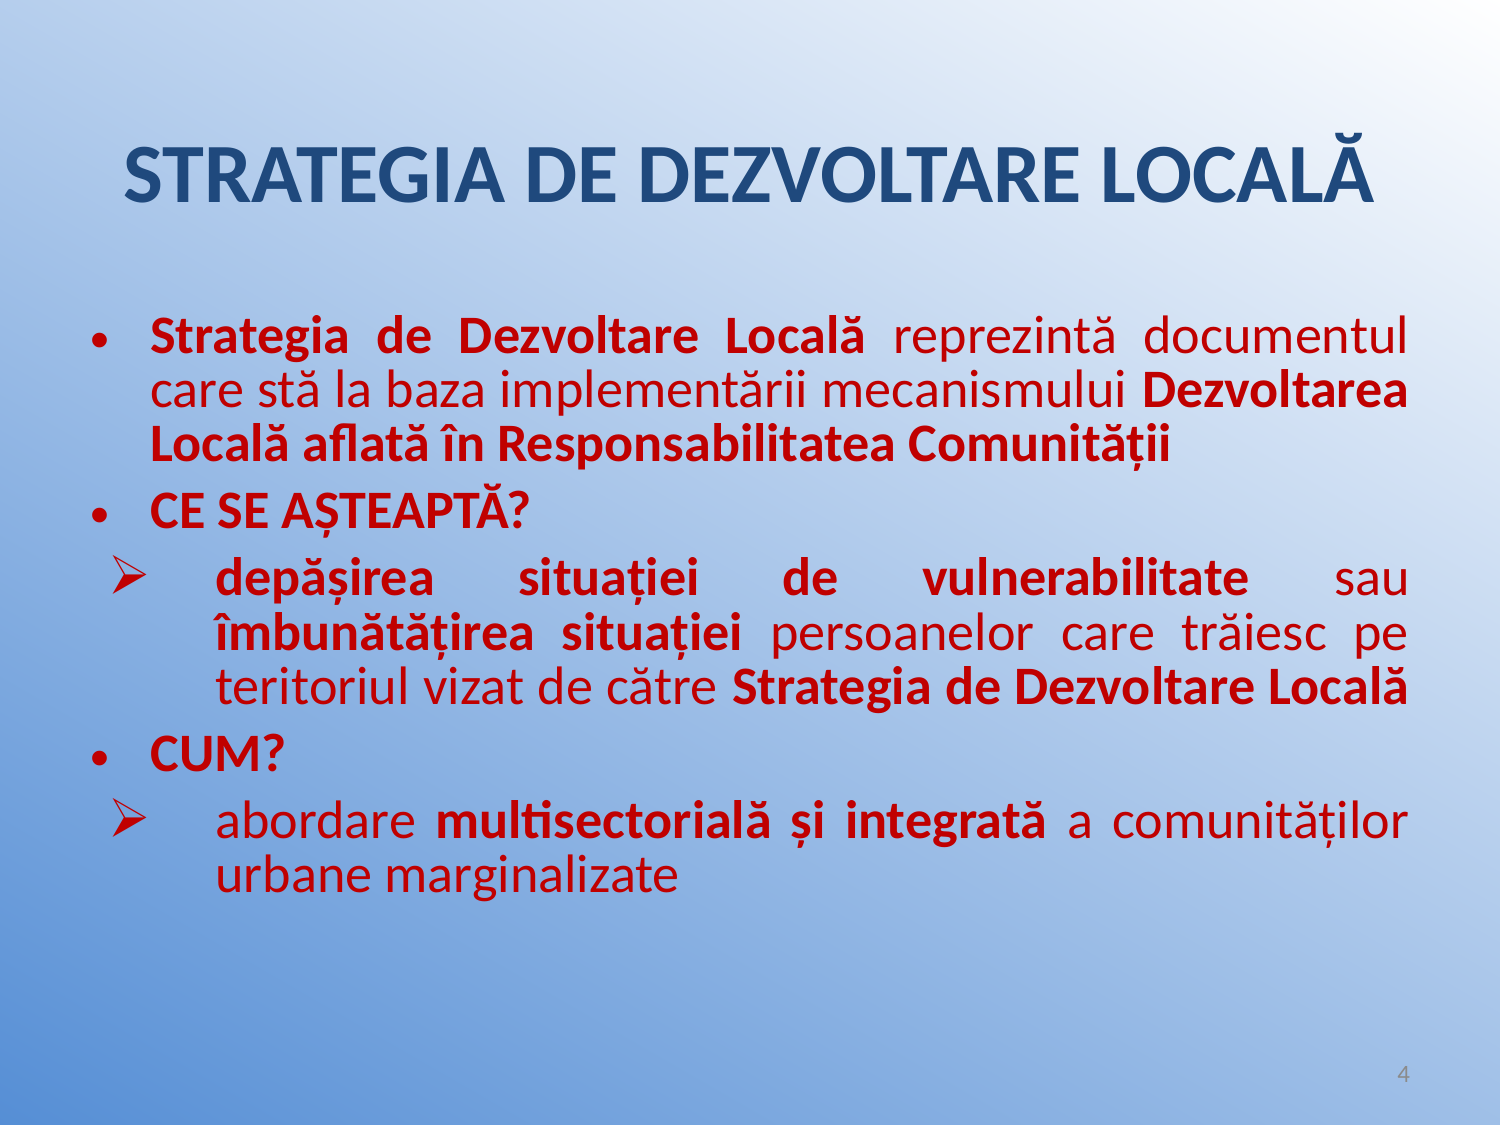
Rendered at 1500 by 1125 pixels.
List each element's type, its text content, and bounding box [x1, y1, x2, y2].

slide_number 4 [1074, 1042, 1425, 1103]
list Strategia de Dezvoltare Locală reprezintă documentul care stă la baza implementării mecanismului Dezvoltarea Locală aflată în Responsabilitatea Comunității CE SE AȘTEAPTĂ? depășirea situației de vulnerabilitate sau îmbunătățirea situației persoanelor care trăiesc pe teritoriul vizat de către Strategia de Dezvoltare Locală CUM? abordare multisectorială și integrată a comunităților urbane marginalizate [75, 262, 1425, 1005]
title STRATEGIA DE DEZVOLTARE LOCALĂ [75, 45, 1425, 233]
